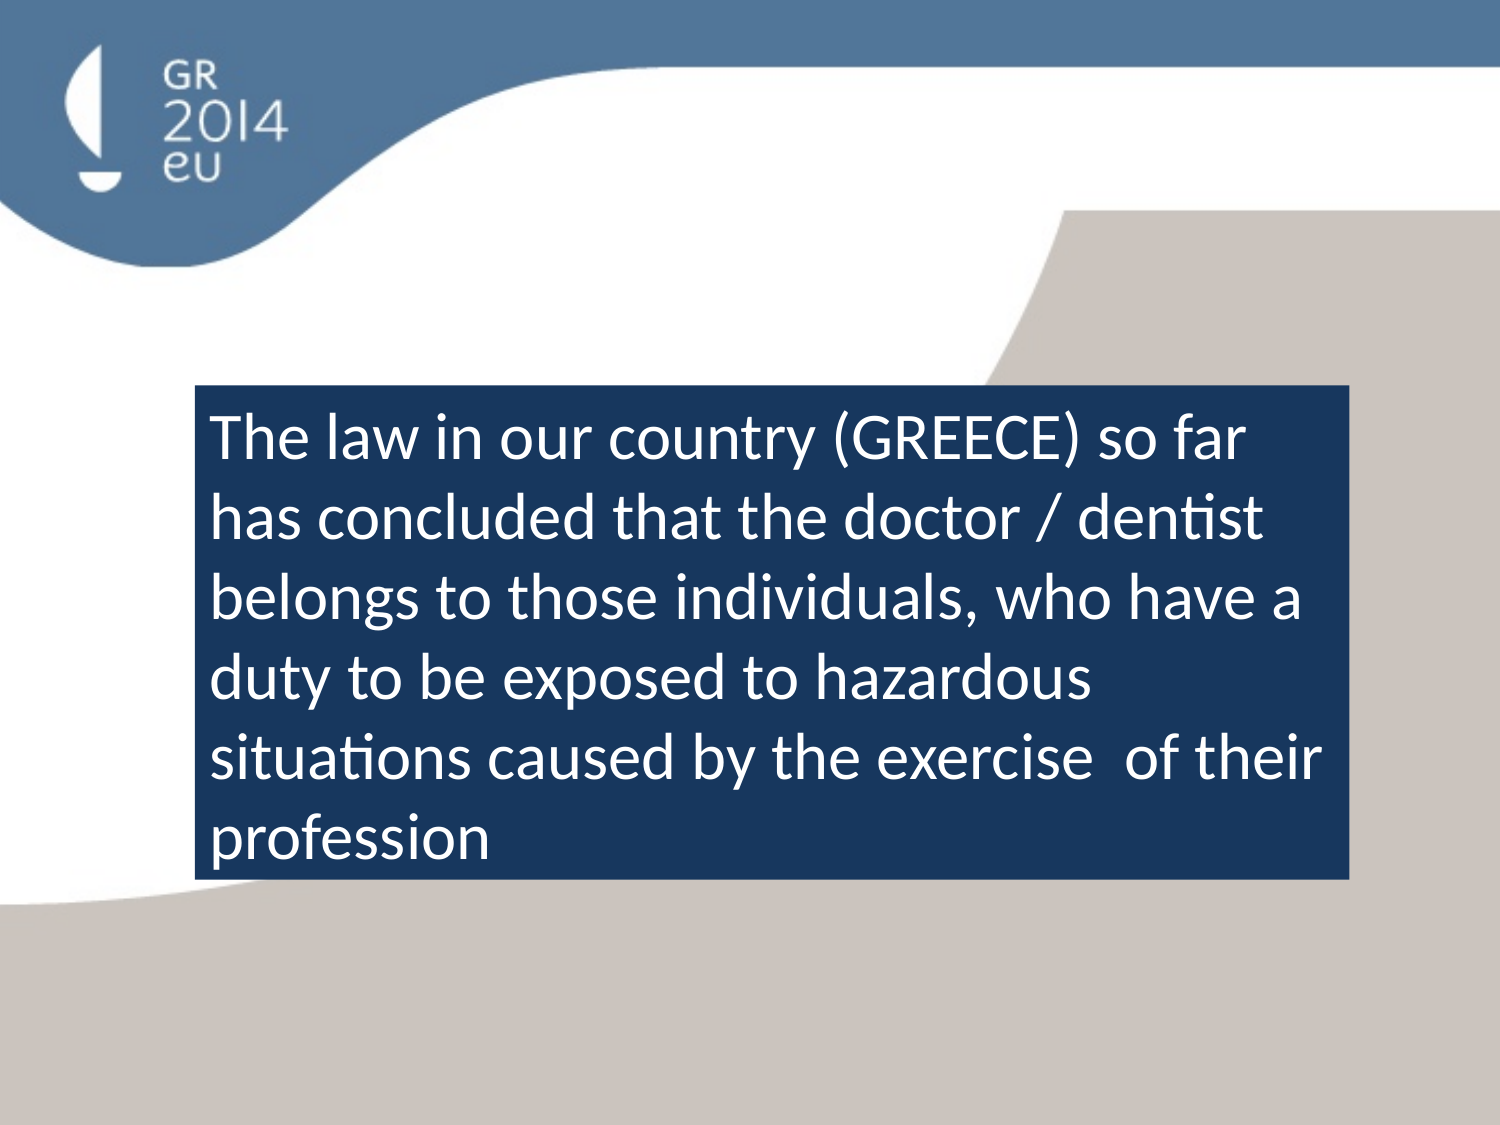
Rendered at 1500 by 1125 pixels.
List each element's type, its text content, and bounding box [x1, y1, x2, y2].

text_box The law in our country (GREECE) so far has concluded that the doctor / dentist belongs to those individuals, who have a duty to be exposed to hazardous situations caused by the exercise of their profession [194, 385, 1350, 880]
